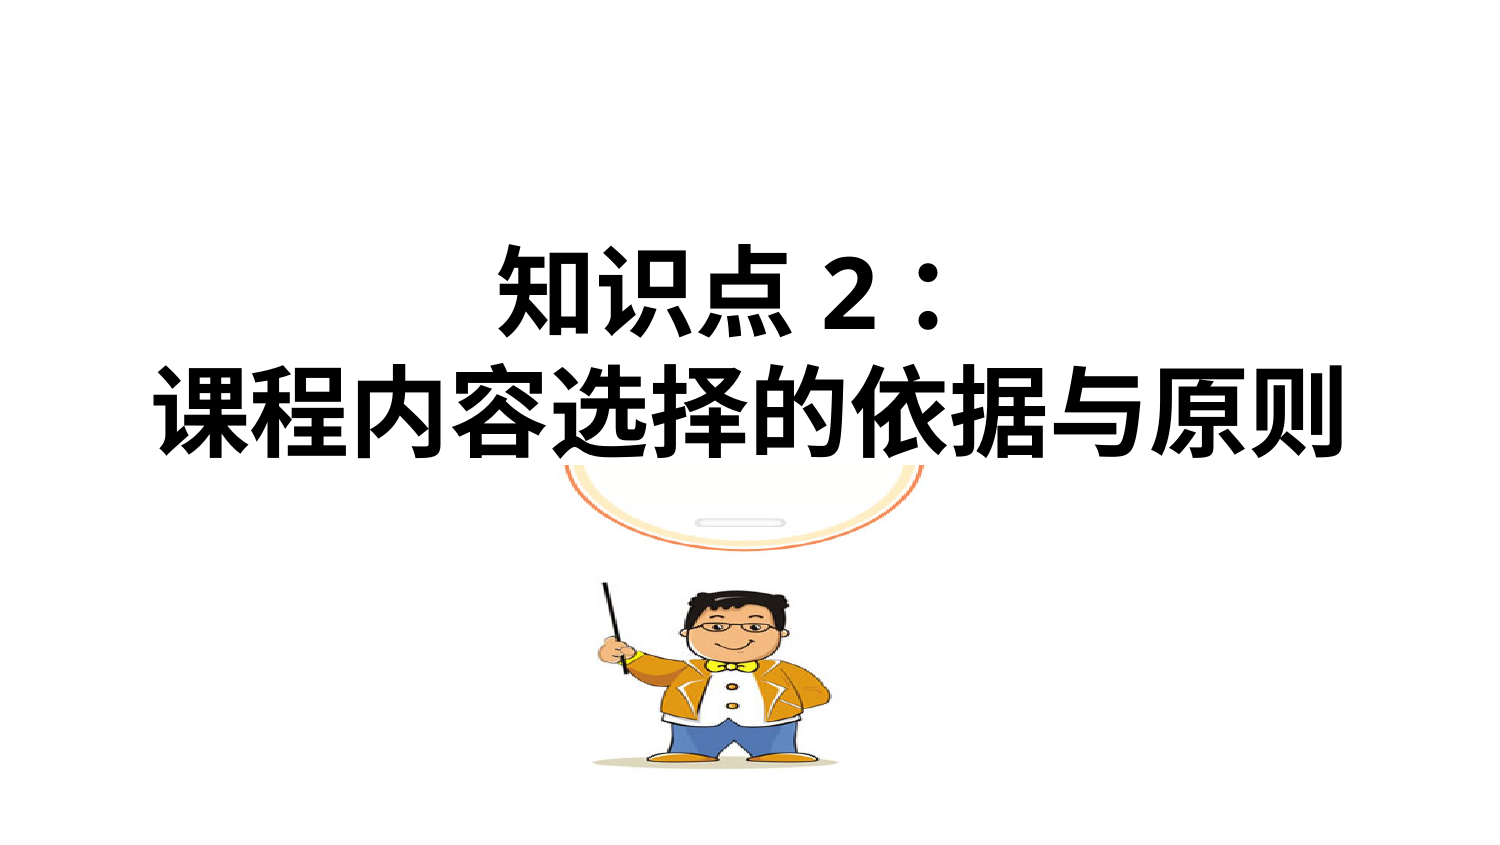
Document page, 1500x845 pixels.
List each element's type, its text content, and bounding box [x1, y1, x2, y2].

title 知识点2： 课程内容选择的依据与原则 [40, 234, 1460, 466]
picture [522, 465, 926, 788]
